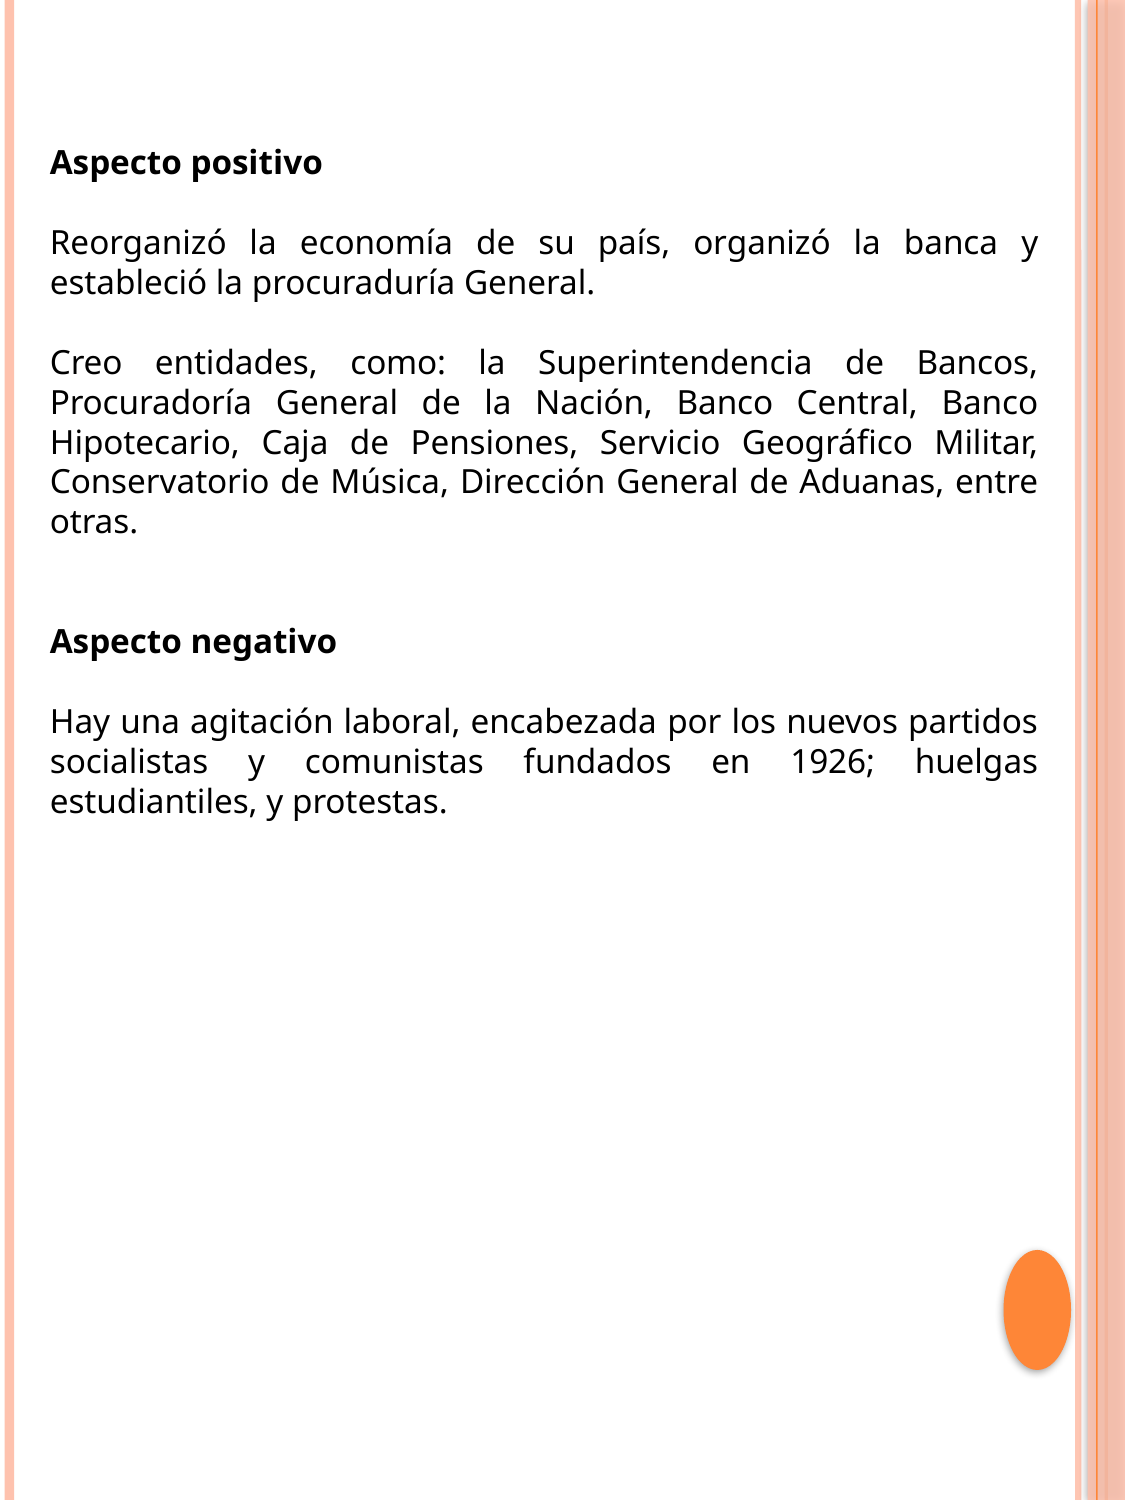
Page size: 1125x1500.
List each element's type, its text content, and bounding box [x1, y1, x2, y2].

text_box Aspecto positivo Reorganizó la economía de su país, organizó la banca y estableció la procuraduría General. Creo entidades, como: la Superintendencia de Bancos, Procuradoría General de la Nación, Banco Central, Banco Hipotecario, Caja de Pensiones, Servicio Geográfico Militar, Conservatorio de Música, Dirección General de Aduanas, entre otras. Aspecto negativo Hay una agitación laboral, encabezada por los nuevos partidos socialistas y comunistas fundados en 1926; huelgas estudiantiles, y protestas. [35, 133, 1055, 828]
